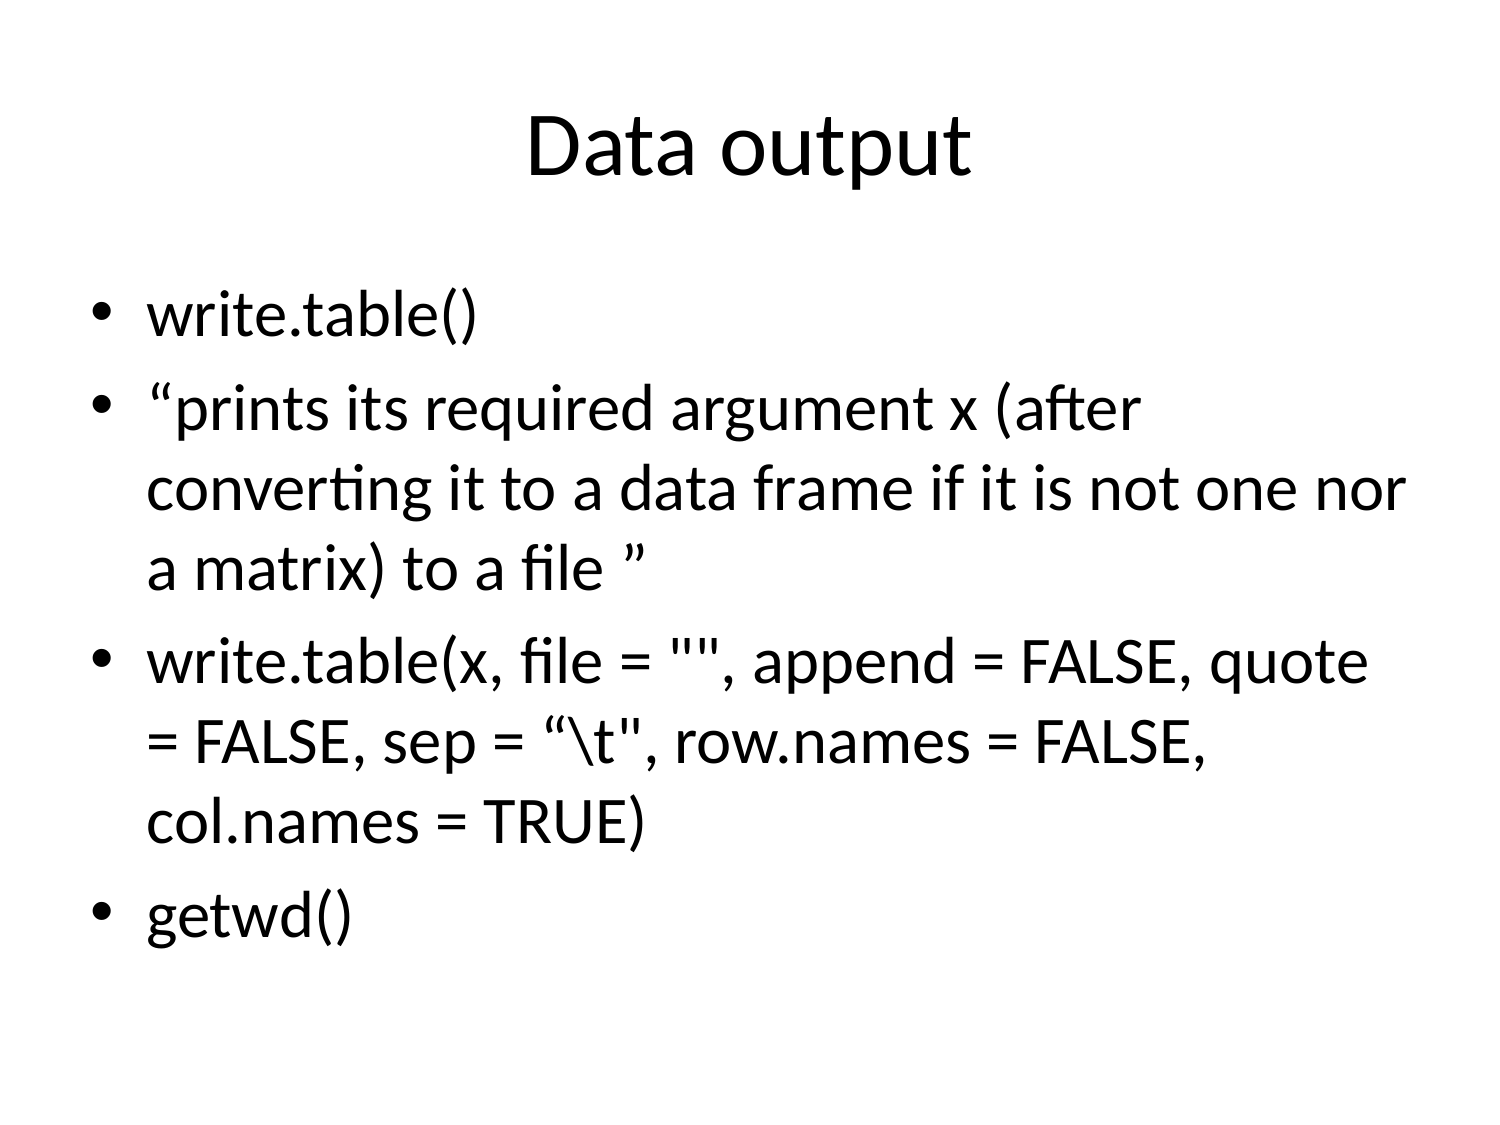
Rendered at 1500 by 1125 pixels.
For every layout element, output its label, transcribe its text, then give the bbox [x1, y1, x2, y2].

list write.table() “prints its required argument x (after converting it to a data frame if it is not one nor a matrix) to a file ” write.table(x, file = "", append = FALSE, quote = FALSE, sep = “\t", row.names = FALSE, col.names = TRUE) getwd() [75, 262, 1425, 1005]
title Data output [75, 45, 1425, 233]
